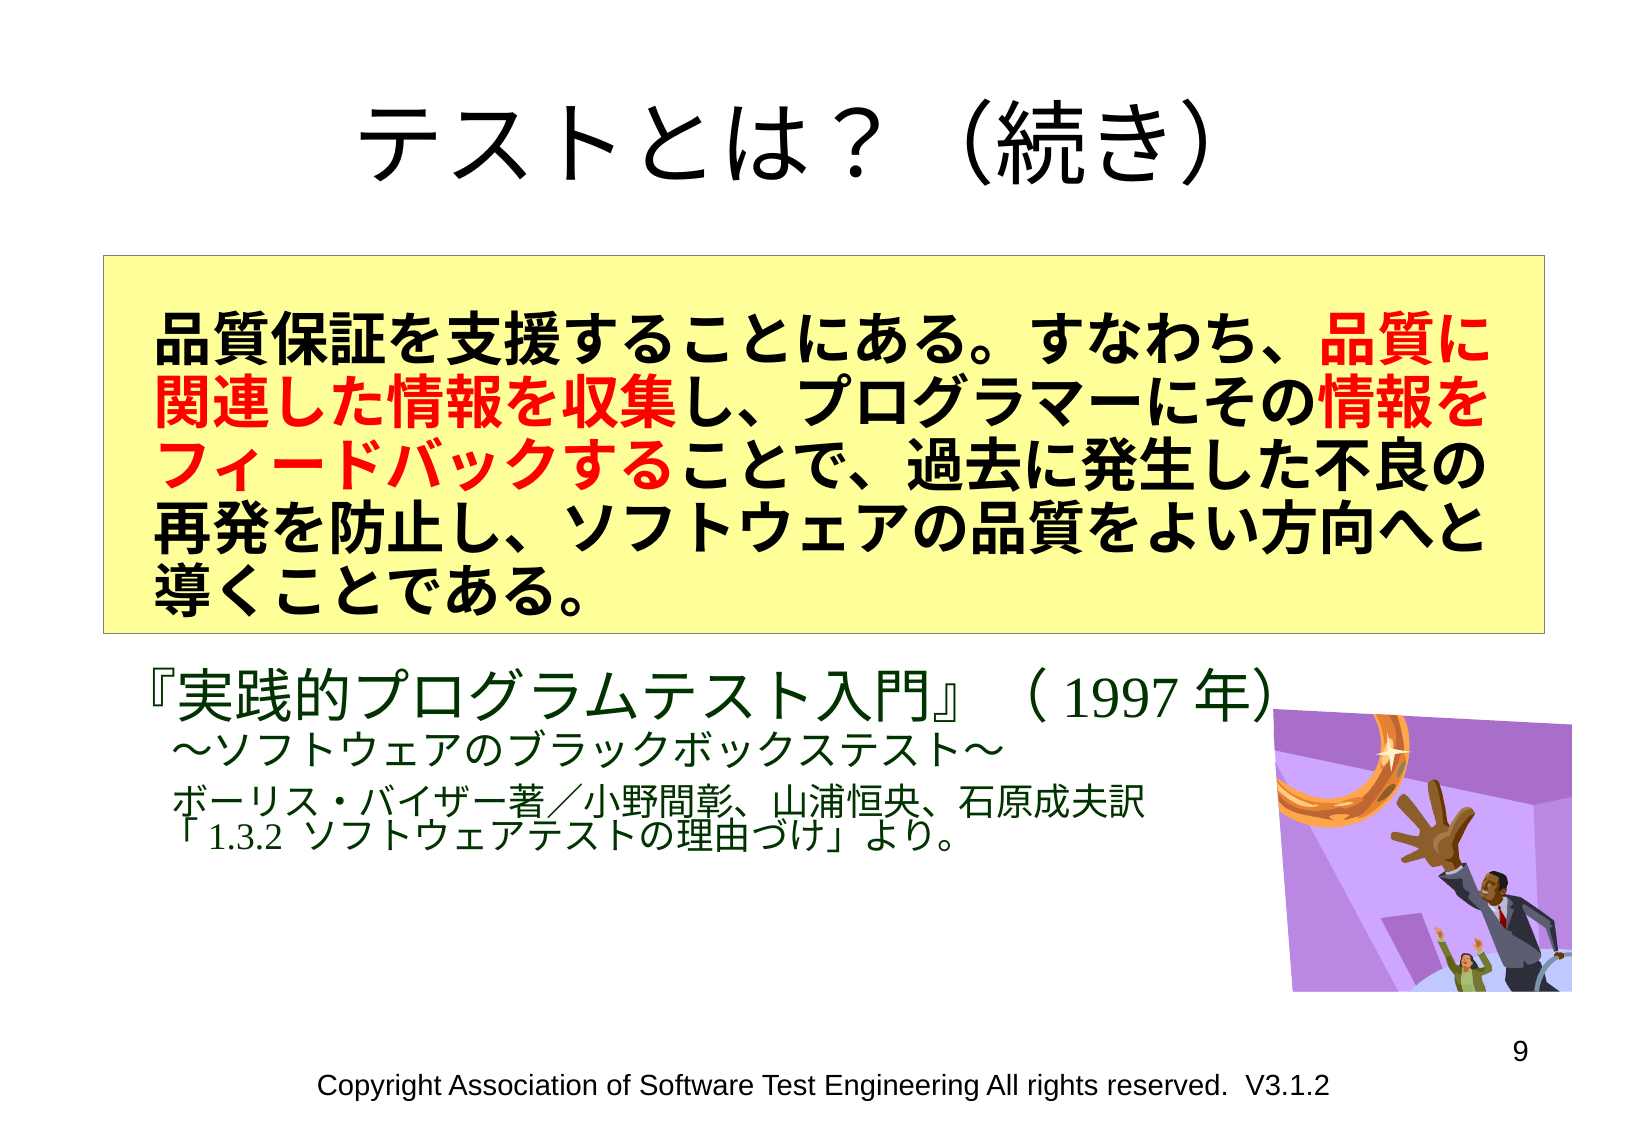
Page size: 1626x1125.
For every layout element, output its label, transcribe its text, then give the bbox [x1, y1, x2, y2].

text_box 『実践的プログラムテスト入門』（1997年） ～ソフトウェアのブラックボックステスト～ ボーリス・バイザー著／小野間彰、山浦恒央、石原成夫訳 「1.3.2 ソフトウェアテストの理由づけ」より。 [103, 668, 1528, 863]
text_box 品質保証を支援することにある。すなわち、品質に関連した情報を収集し、プログラマーにその情報をフィードバックすることで、過去に発生した不良の再発を防止し、ソフトウェアの品質をよい方向へと導くことである。 [139, 302, 1510, 633]
text_box [103, 255, 1545, 634]
title テストとは？（続き） [120, 46, 1503, 235]
picture [1272, 703, 1577, 997]
footer Copyright Association of Software Test Engineering All rights reserved. V3.1.2 [233, 1058, 1416, 1103]
slide_number 9 [1164, 1024, 1544, 1103]
